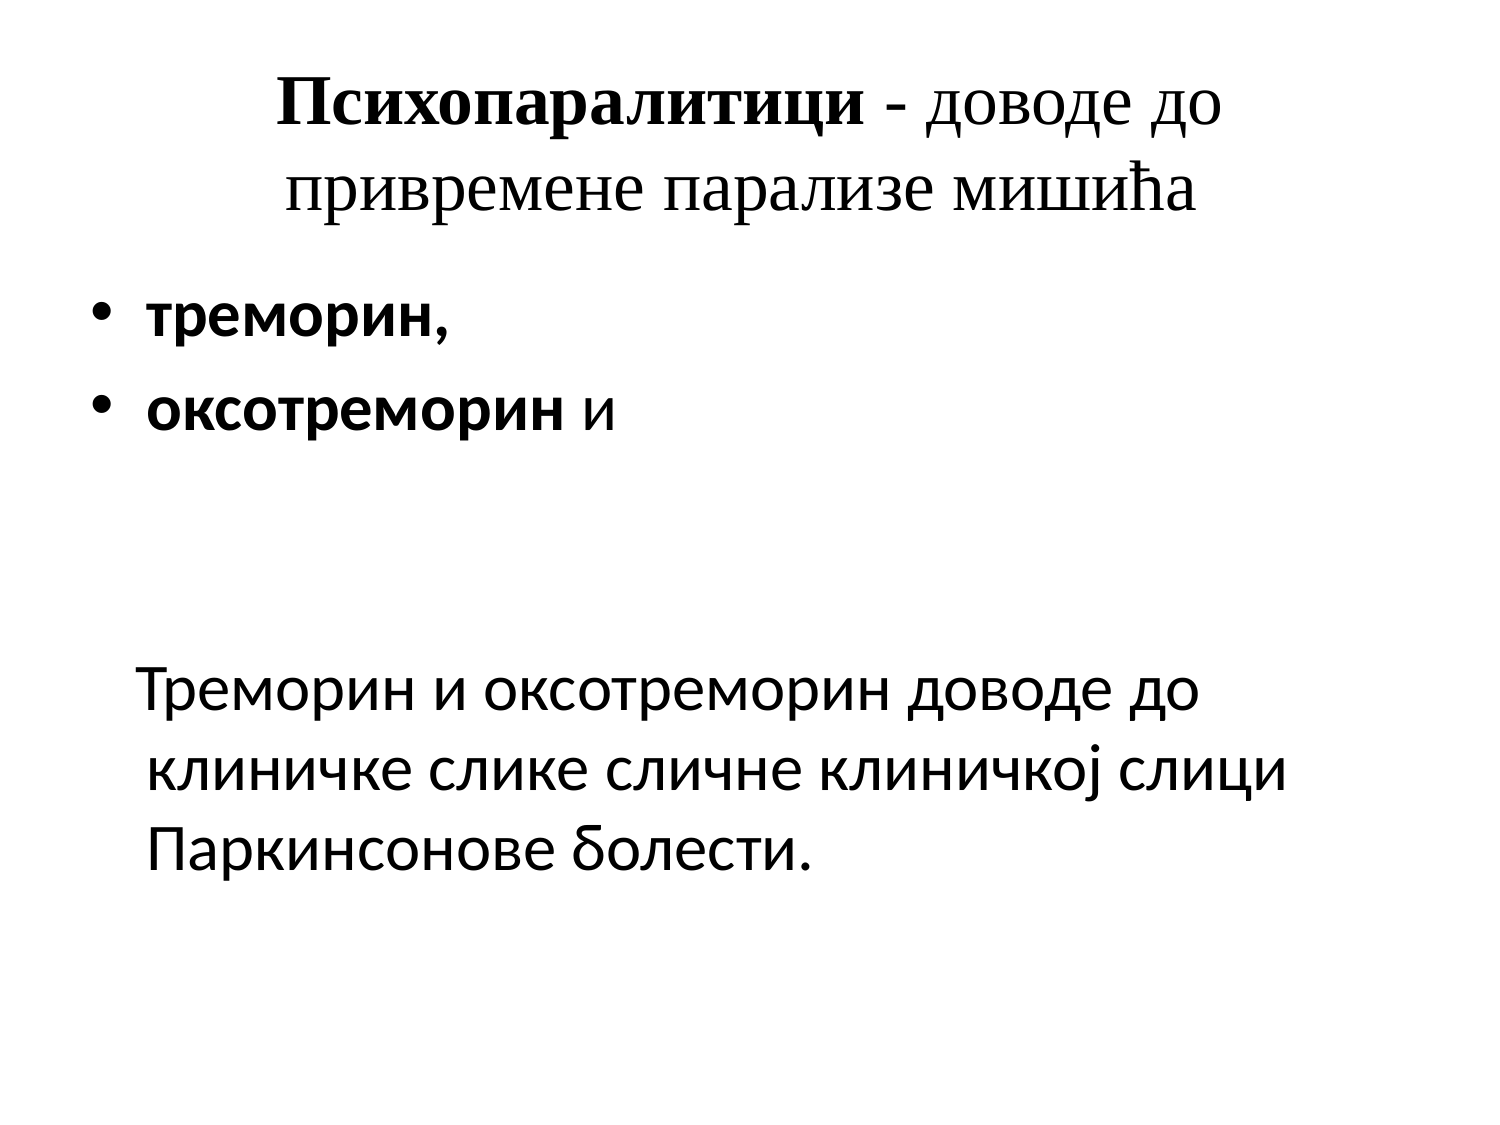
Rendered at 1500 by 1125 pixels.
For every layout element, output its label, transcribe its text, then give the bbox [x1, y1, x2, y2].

list треморин, оксотреморин и Треморин и оксотреморин доводе до клиничке слике сличне клиничкој слици Паркинсонове болести. [75, 262, 1425, 1005]
title Психопаралитици - доводе до привремене парализе мишића [75, 45, 1425, 233]
